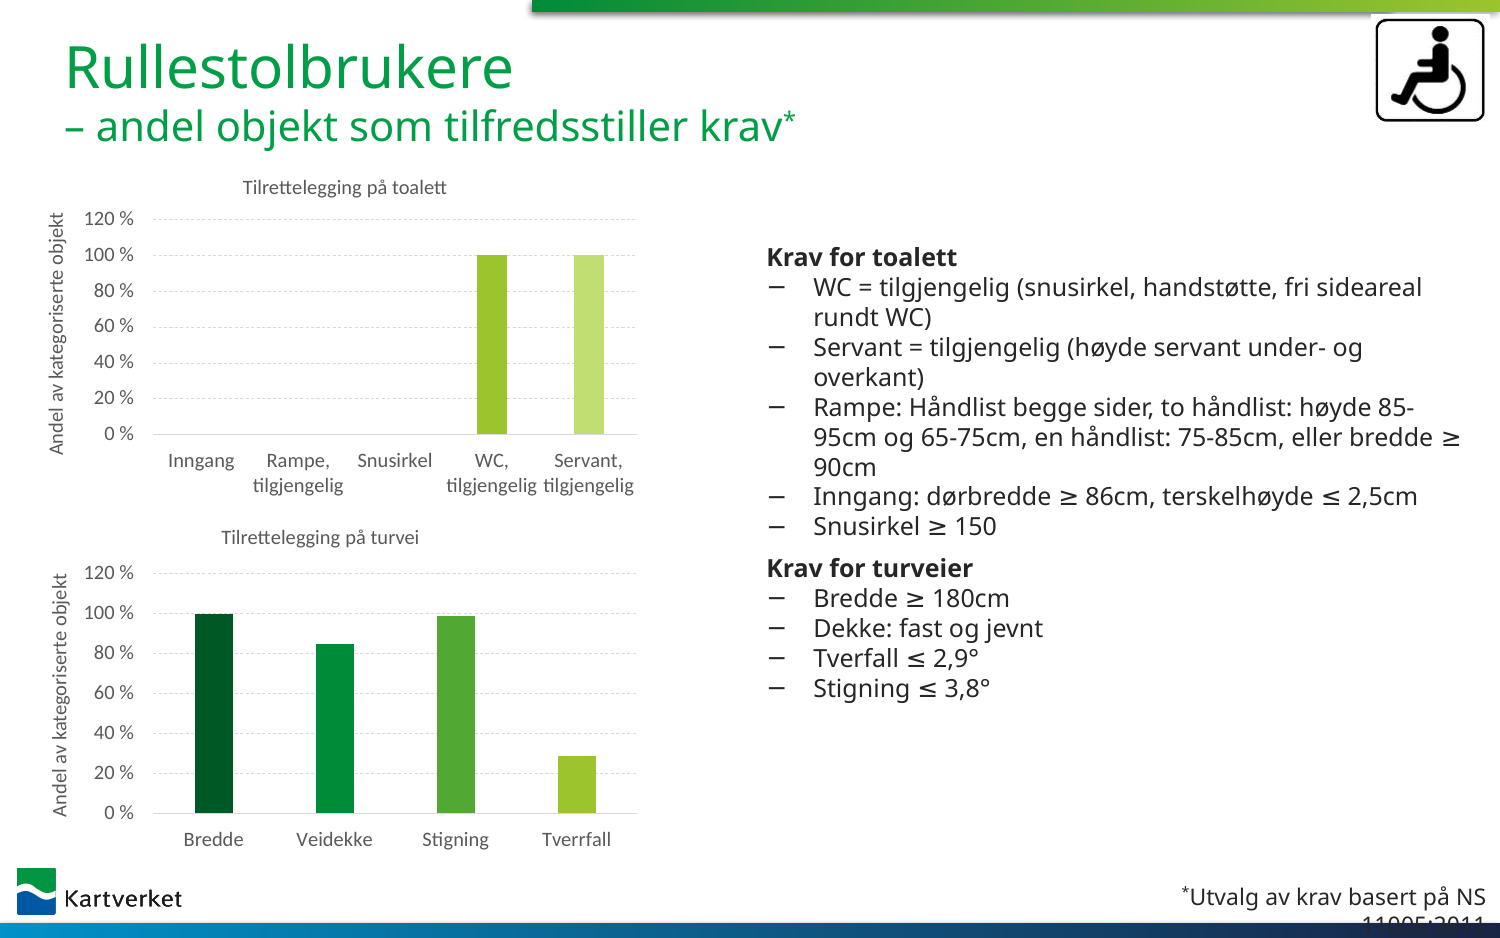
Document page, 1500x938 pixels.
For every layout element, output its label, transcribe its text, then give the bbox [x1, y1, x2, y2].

picture [41, 520, 650, 859]
text_box *Utvalg av krav basert på NS 11005:2011 [1068, 873, 1500, 938]
text_box Rullestolbrukere – andel objekt som tilfredsstiller krav* [49, 14, 1431, 158]
text_box Krav for turveier Bredde ≥ 180cm Dekke: fast og jevnt Tverfall ≤ 2,9° Stigning ≤ 3,8° [751, 545, 1483, 710]
text_box Krav for toalett WC = tilgjengelig (snusirkel, handstøtte, fri sideareal rundt WC) Servant = tilgjengelig (høyde servant under- og overkant) Rampe: Håndlist begge sider, to håndlist: høyde 85-95cm og 65-75cm, en håndlist: 75-85cm, eller bredde ≥ 90cm Inngang: dørbredde ≥ 86cm, terskelhøyde ≤ 2,5cm Snusirkel ≥ 150 [751, 234, 1483, 545]
picture [1371, 13, 1491, 127]
picture [41, 166, 650, 505]
